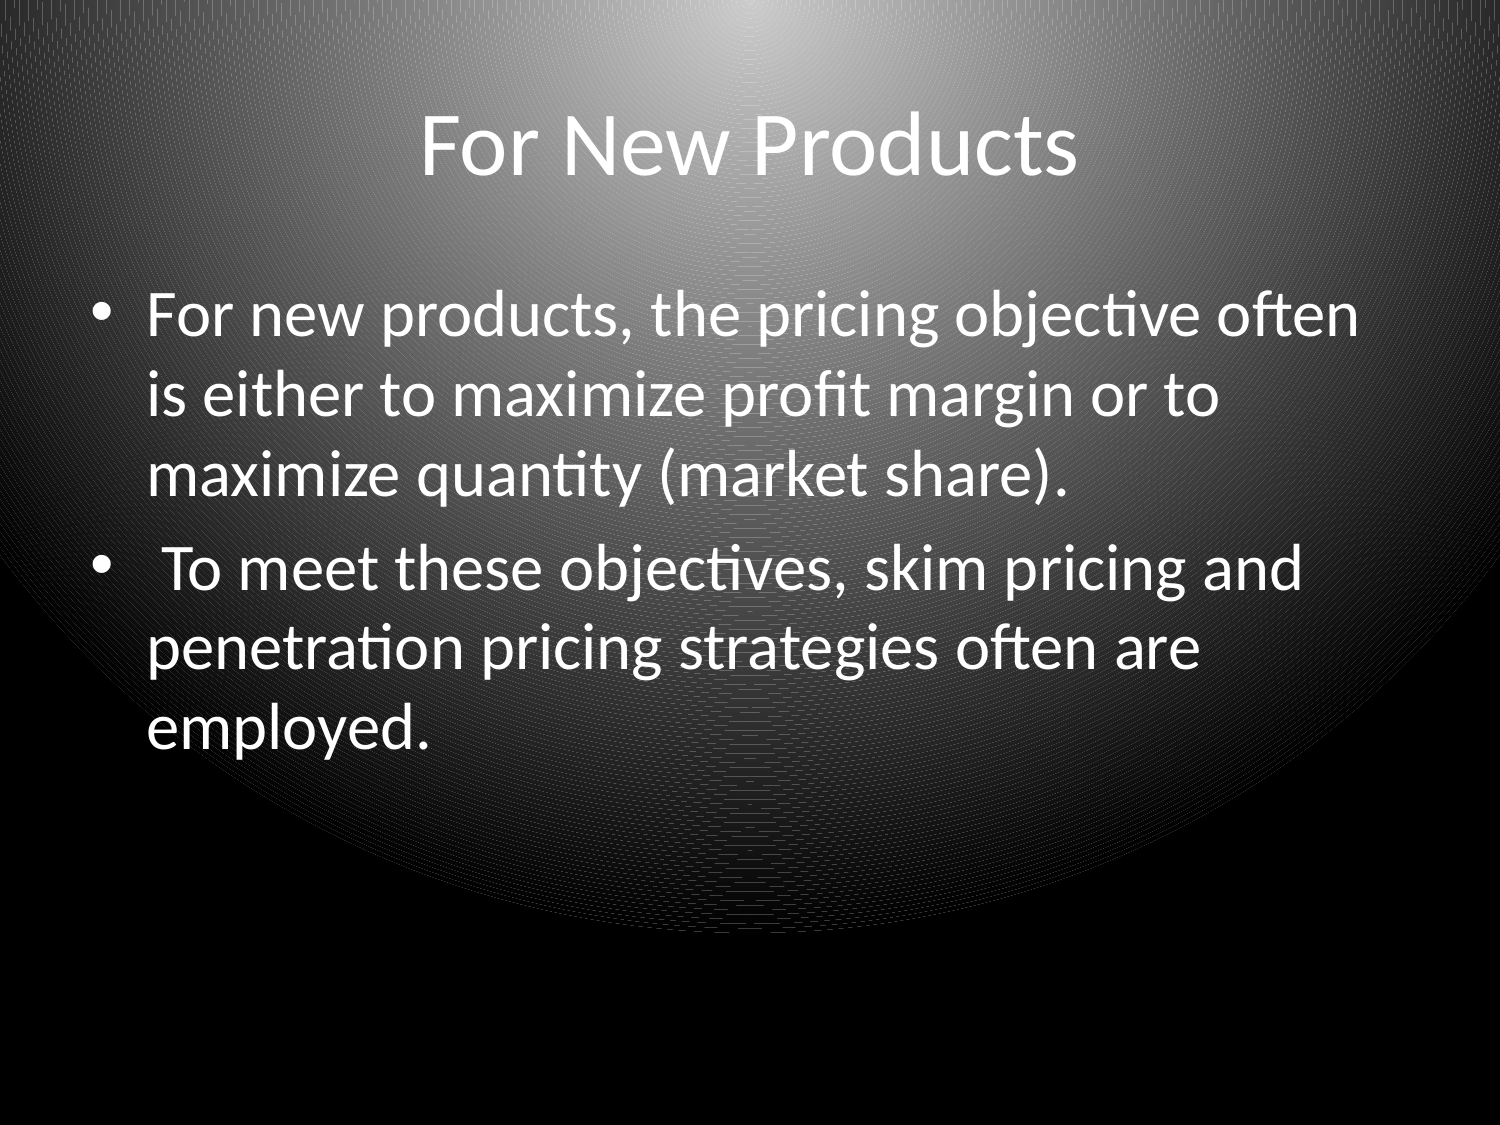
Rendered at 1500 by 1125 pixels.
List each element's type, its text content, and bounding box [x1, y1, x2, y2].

list For new products, the pricing objective often is either to maximize profit margin or to maximize quantity (market share). To meet these objectives, skim pricing and penetration pricing strategies often are employed. [75, 262, 1425, 1005]
title For New Products [75, 45, 1425, 233]
